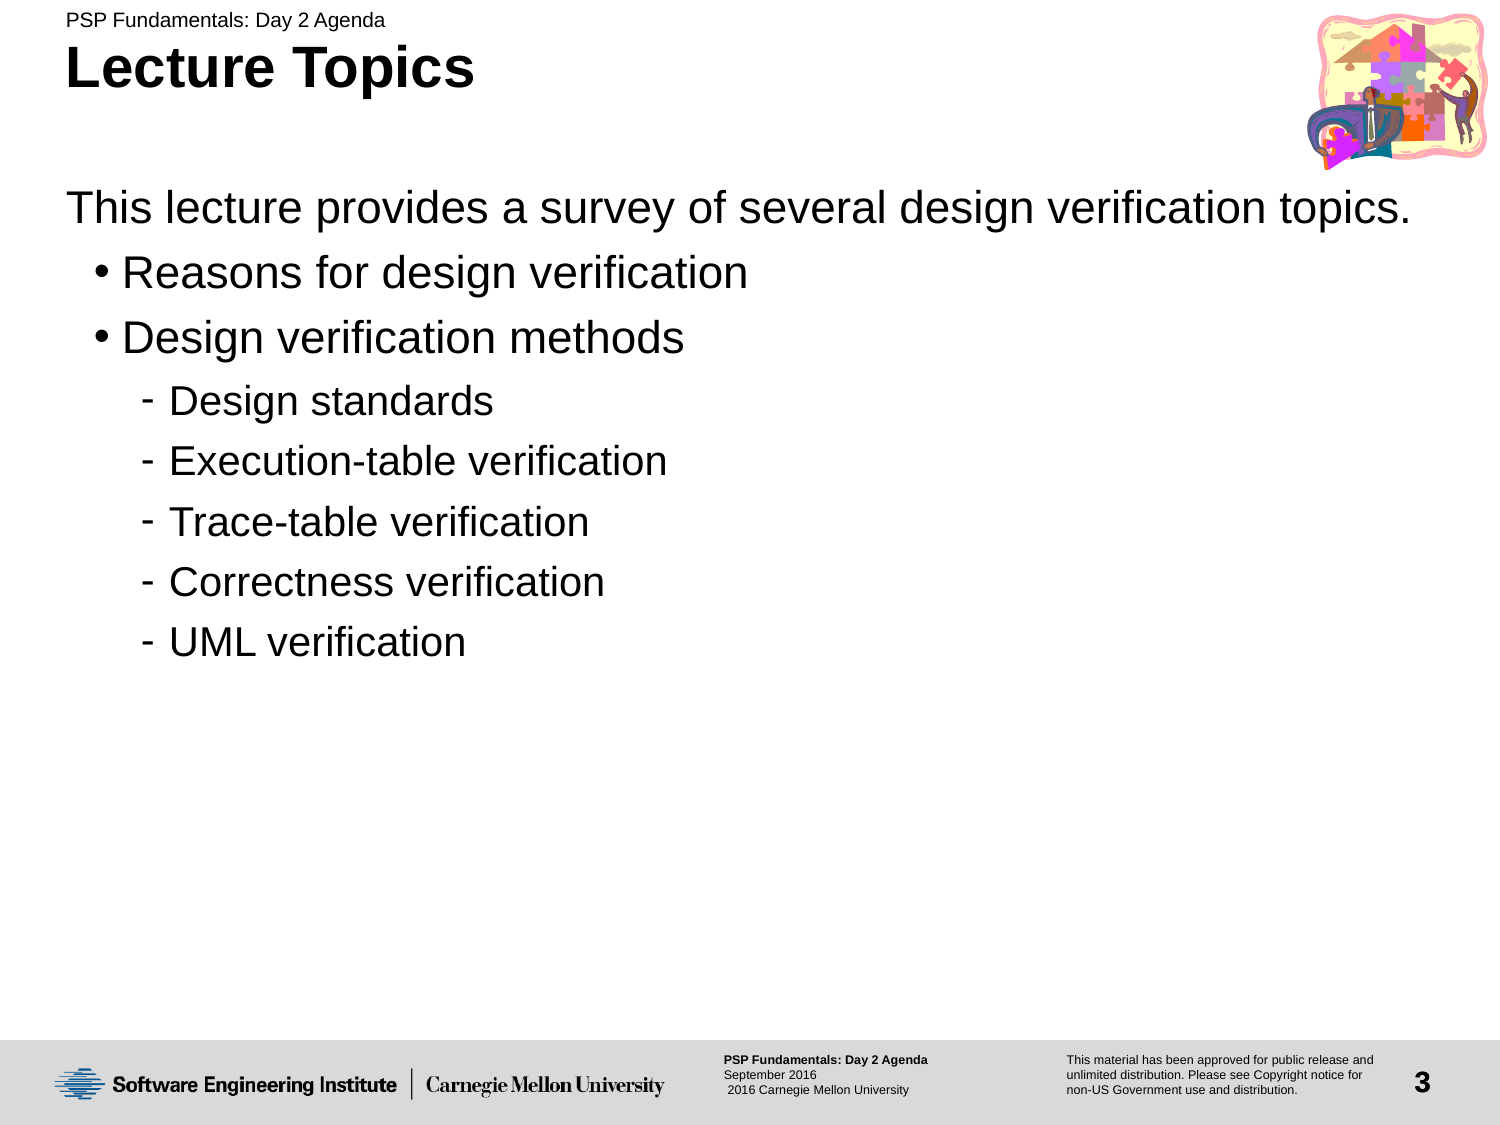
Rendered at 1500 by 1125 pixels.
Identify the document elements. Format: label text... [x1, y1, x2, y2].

picture [1304, 11, 1491, 173]
picture [46, 1061, 673, 1104]
title Lecture Topics [65, 37, 1304, 148]
list This lecture provides a survey of several design verification topics. Reasons for design verification Design verification methods Design standards Execution-table verification Trace-table verification Correctness verification UML verification [65, 177, 1431, 1000]
